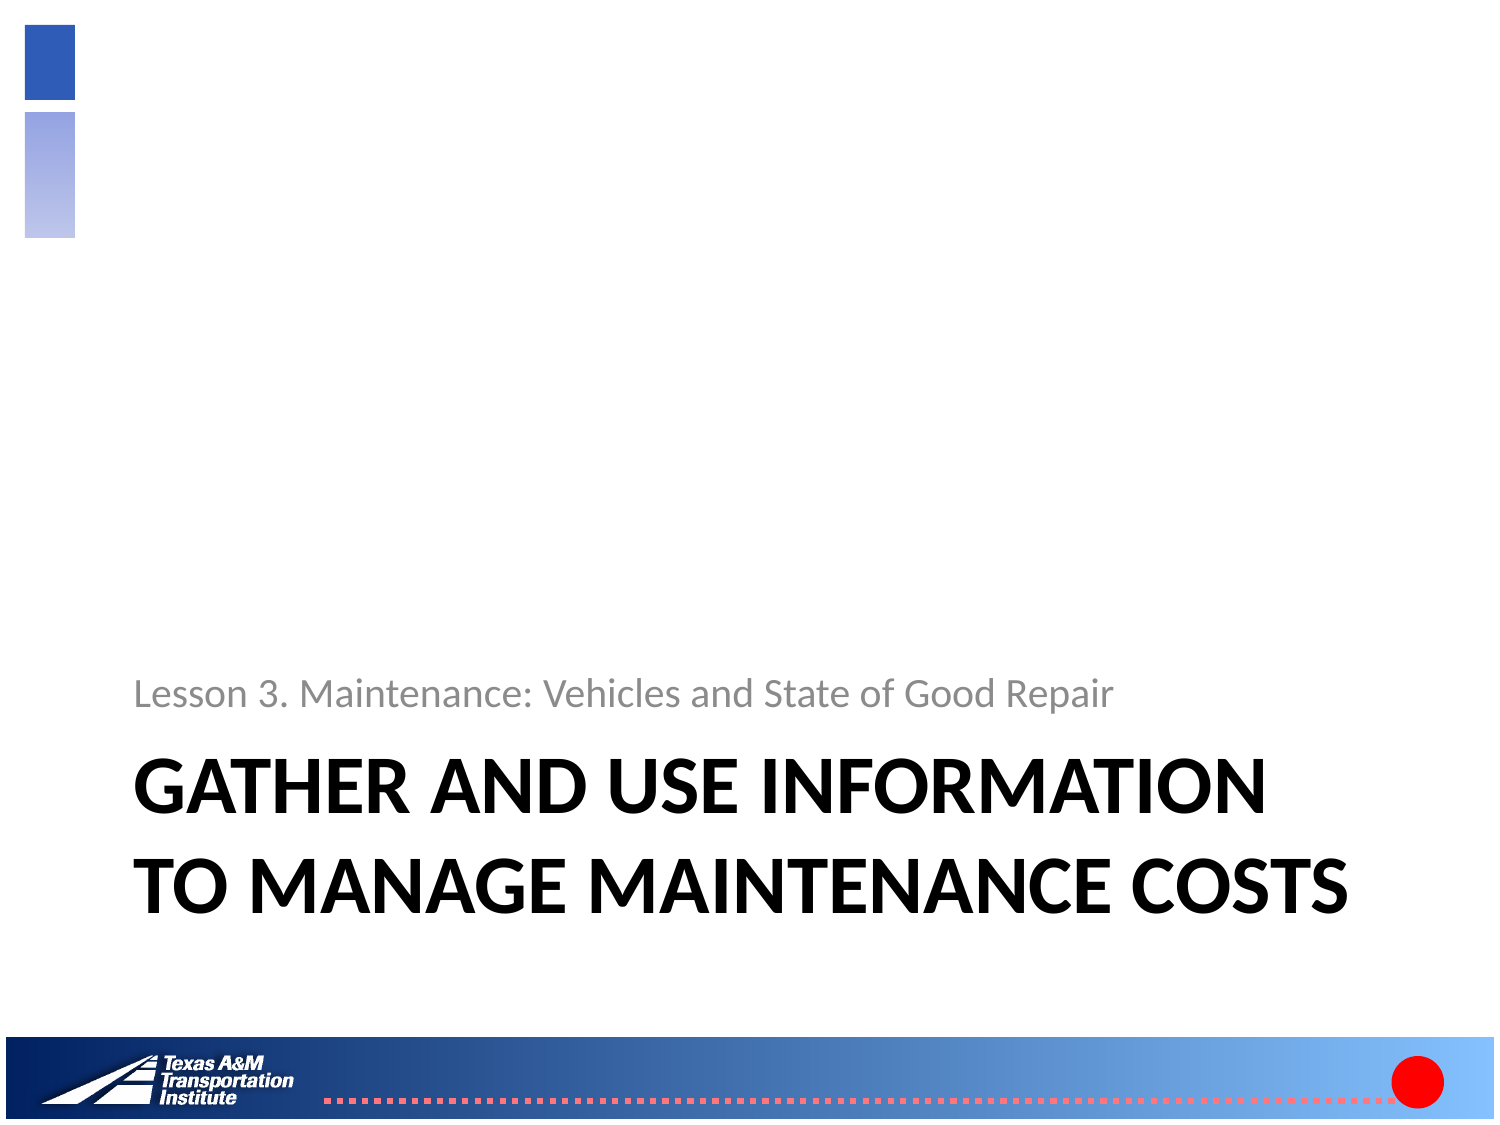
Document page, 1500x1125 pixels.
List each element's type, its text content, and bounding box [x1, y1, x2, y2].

list Lesson 3. Maintenance: Vehicles and State of Good Repair [118, 476, 1394, 723]
picture [37, 1037, 300, 1125]
title Gather and Use Information to Manage Maintenance Costs [118, 723, 1394, 947]
